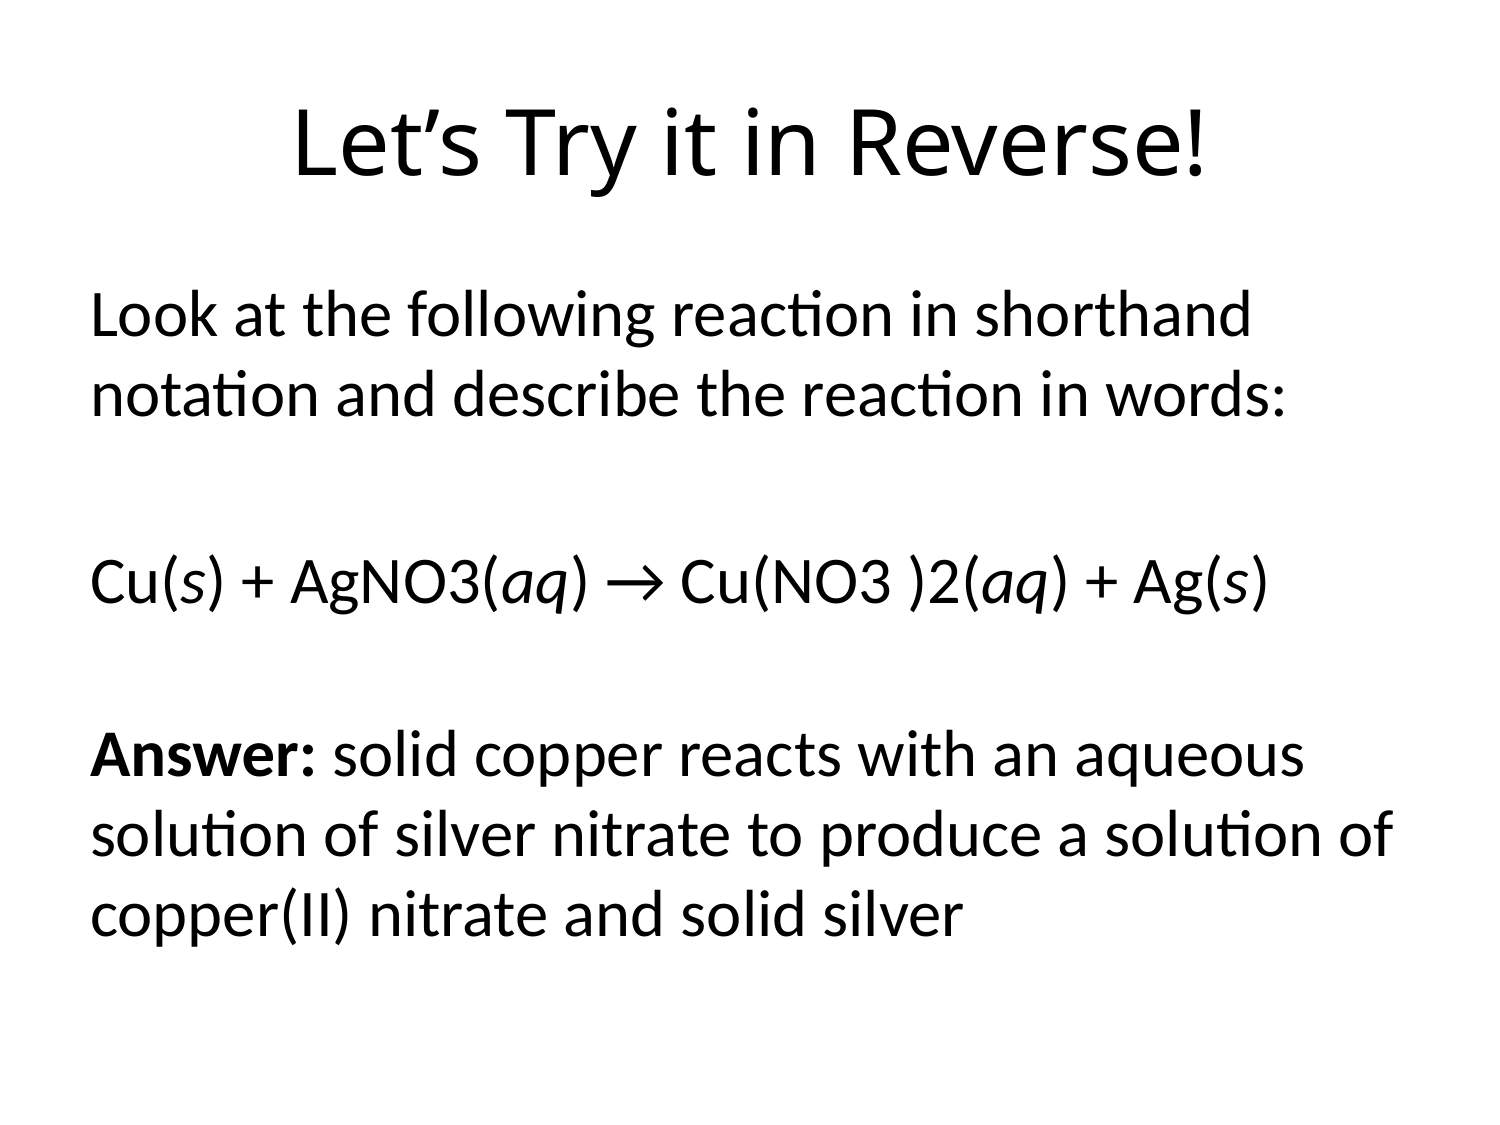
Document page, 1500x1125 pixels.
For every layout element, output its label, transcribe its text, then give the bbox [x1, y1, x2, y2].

list Look at the following reaction in shorthand notation and describe the reaction in words: Cu(s) + AgNO3(aq) → Cu(NO3 )2(aq) + Ag(s) Answer: solid copper reacts with an aqueous solution of silver nitrate to produce a solution of copper(II) nitrate and solid silver [75, 262, 1453, 1098]
title Let’s Try it in Reverse! [75, 45, 1425, 233]
